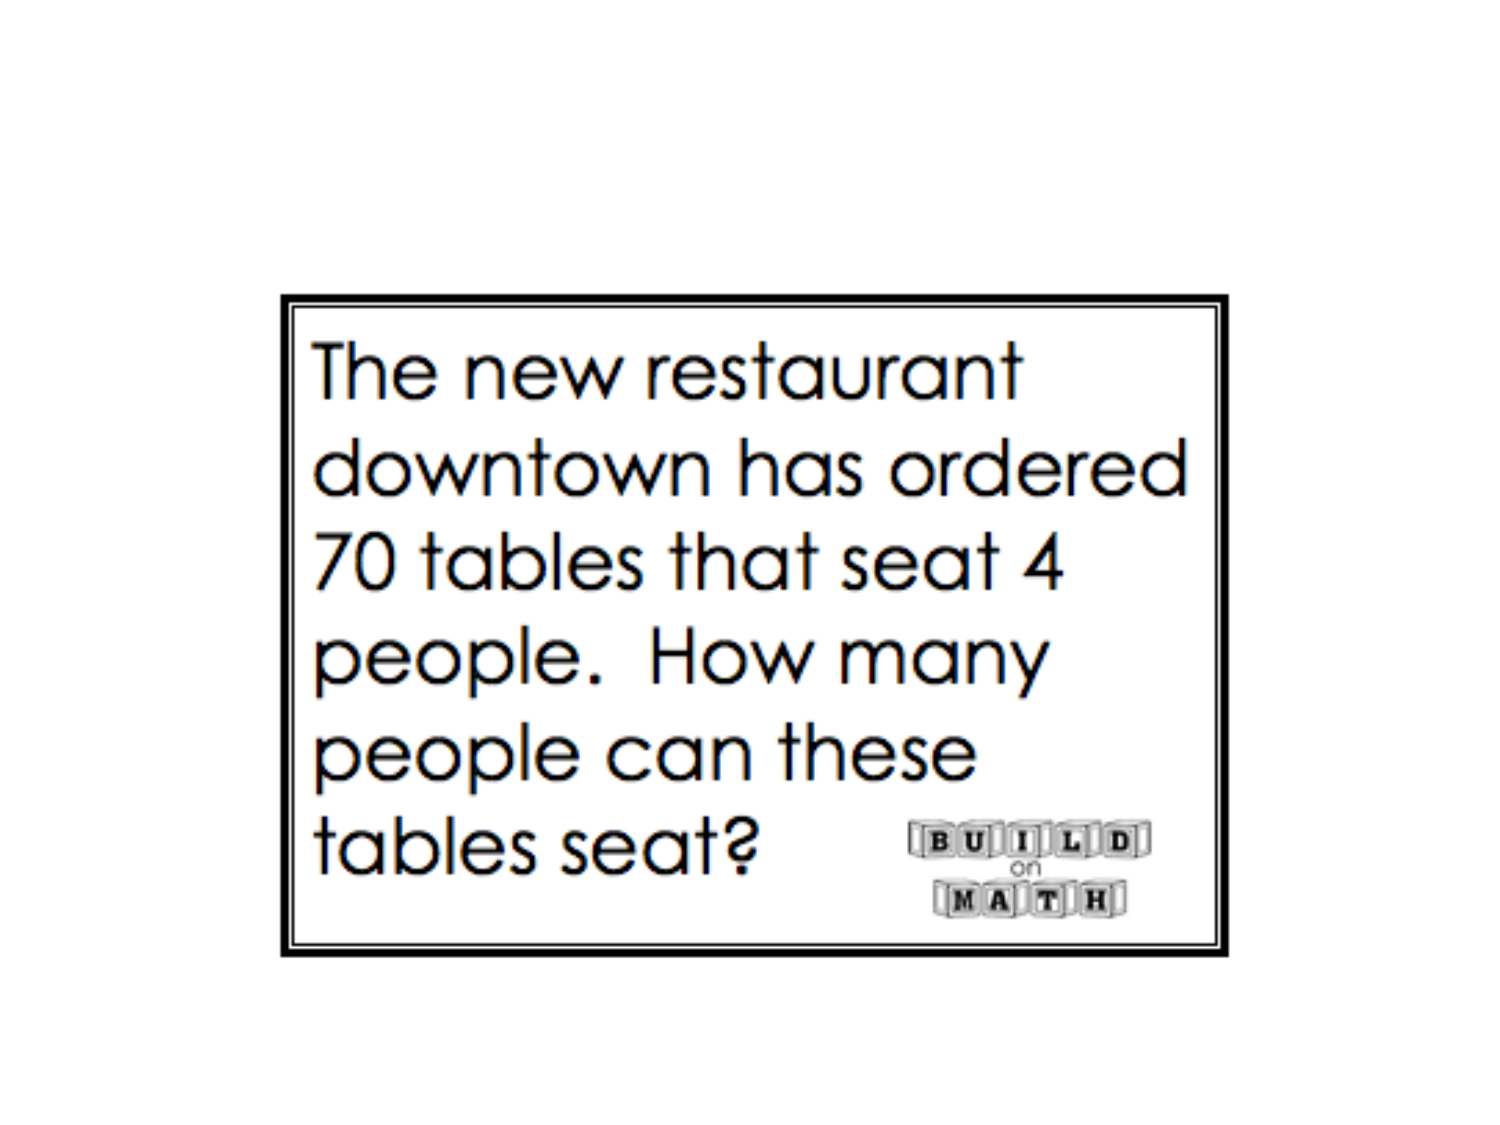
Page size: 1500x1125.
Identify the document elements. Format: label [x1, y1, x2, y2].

list [74, 262, 1426, 1006]
